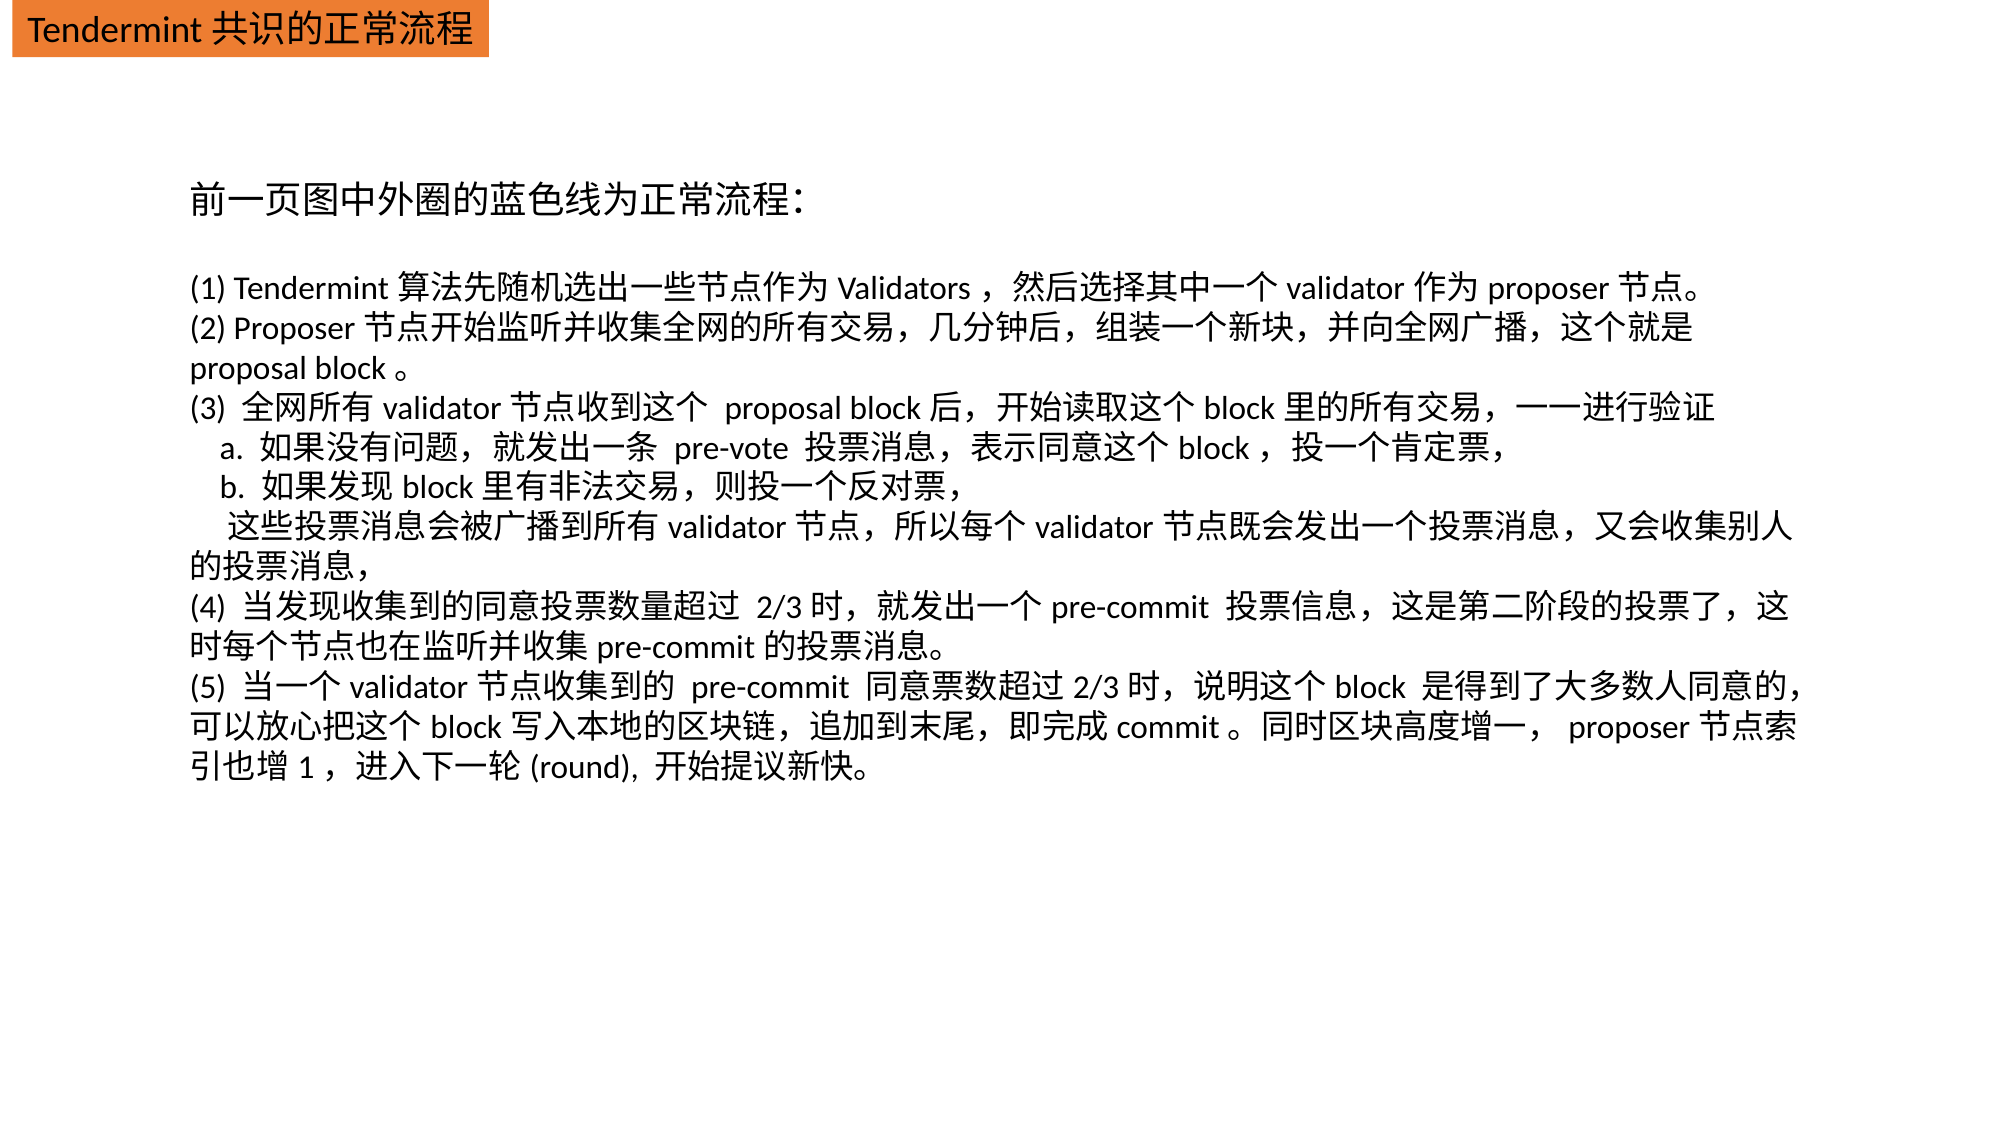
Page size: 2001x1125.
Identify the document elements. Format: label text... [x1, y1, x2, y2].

text_box Tendermint共识的正常流程 [12, 0, 489, 58]
text_box 前一页图中外圈的蓝色线为正常流程： (1) Tendermint算法先随机选出一些节点作为Validators，然后选择其中一个validator作为proposer节点。 (2) Proposer节点开始监听并收集全网的所有交易，几分钟后，组装一个新块，并向全网广播，这个就是 proposal block。 (3) 全网所有validator节点收到这个 proposal block后，开始读取这个block里的所有交易，一一进行验证 a. 如果没有问题，就发出一条 pre-vote 投票消息，表示同意这个block，投一个肯定票， b. 如果发现block里有非法交易，则投一个反对票， 这些投票消息会被广播到所有validator节点，所以每个validator节点既会发出一个投票消息，又会收集别人的投票消息， (4) 当发现收集到的同意投票数量超过 2/3时，就发出一个pre-commit 投票信息，这是第二阶段的投票了，这时每个节点也在监听并收集pre-commit的投票消息。 (5) 当一个validator节点收集到的 pre-commit 同意票数超过2/3时，说明这个block 是得到了大多数人同意的，可以放心把这个block写入本地的区块链，追加到末尾，即完成commit。同时区块高度增一，proposer节点索引也增1，进入下一轮(round), 开始提议新快。 [174, 168, 1825, 793]
